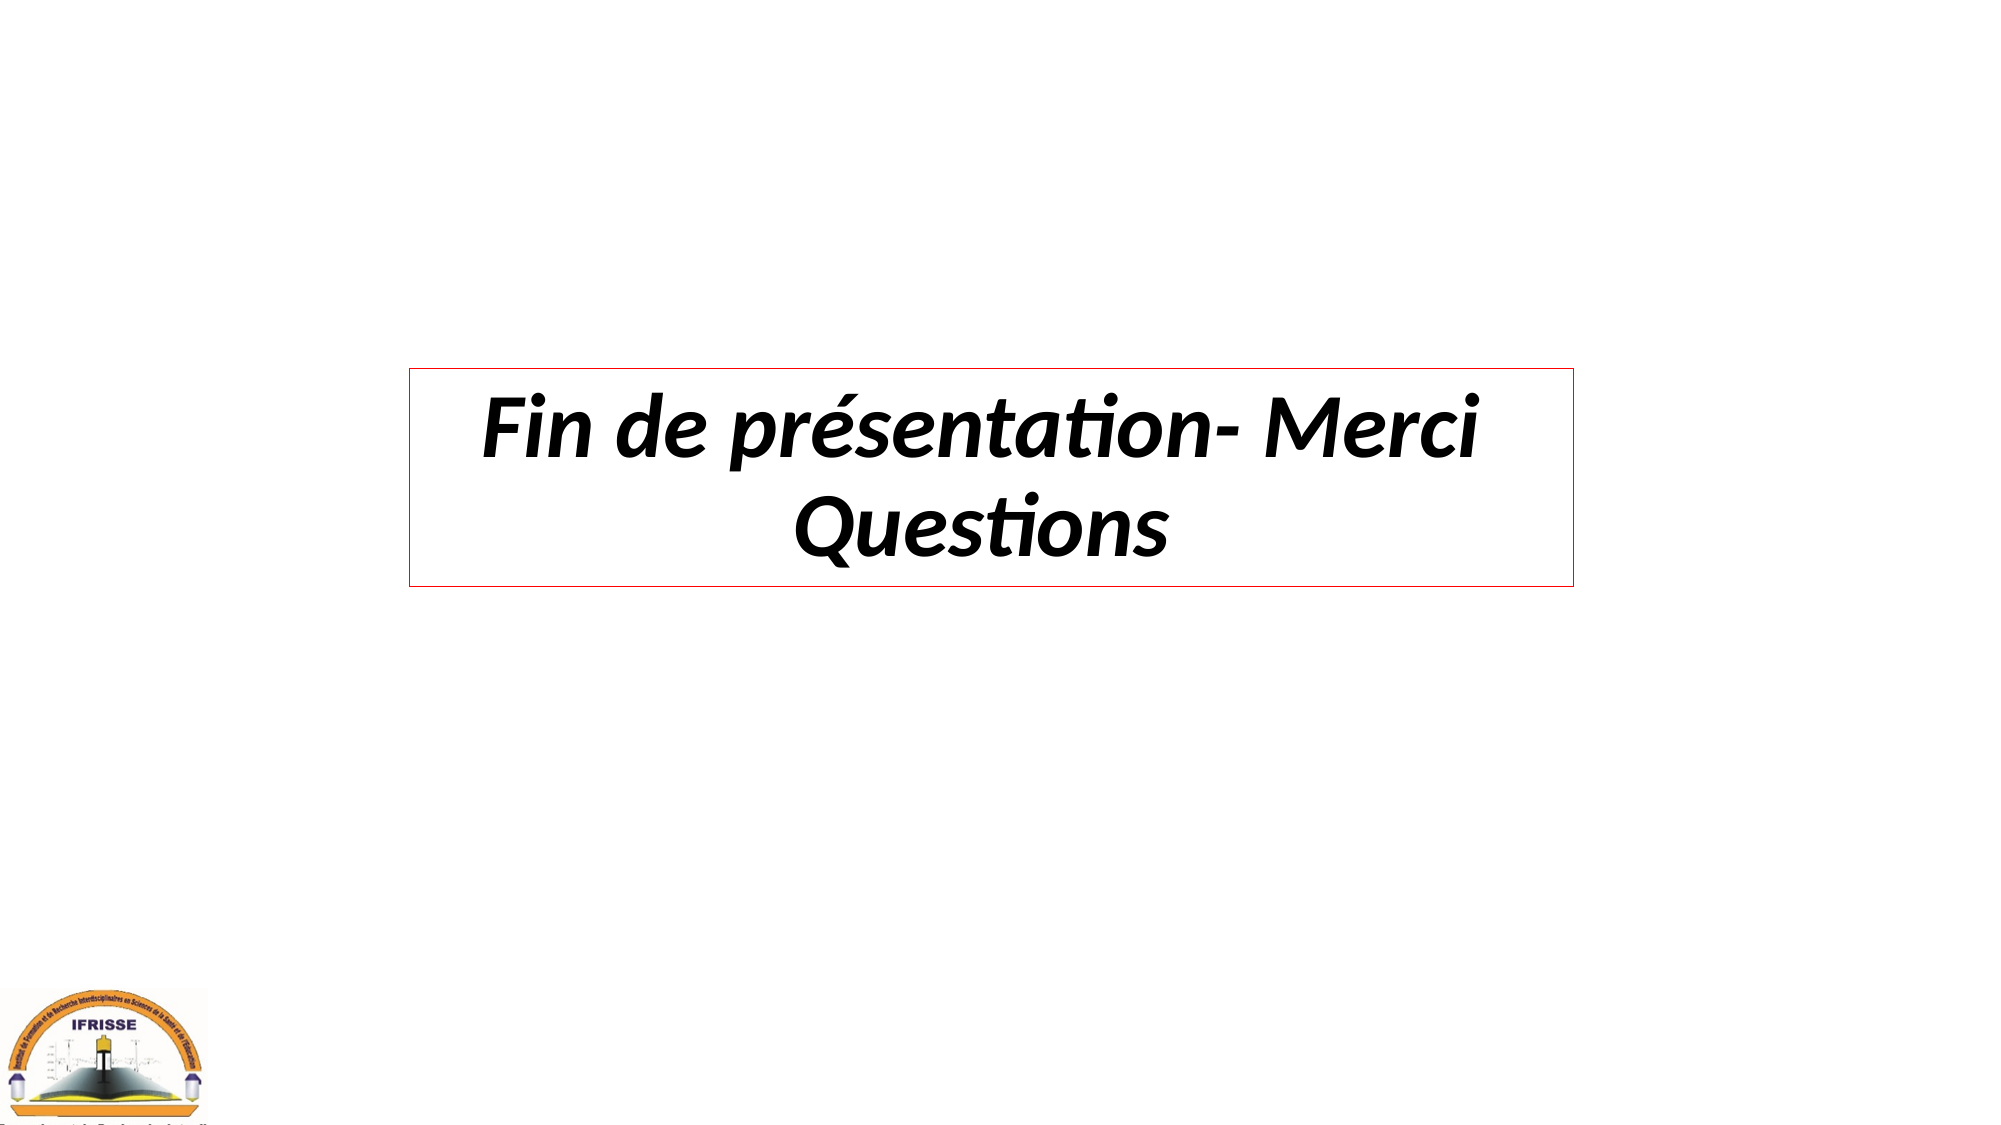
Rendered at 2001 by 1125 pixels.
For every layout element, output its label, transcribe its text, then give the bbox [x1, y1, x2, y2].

picture [0, 988, 208, 1125]
title Fin de présentation- Merci Questions [409, 368, 1574, 587]
